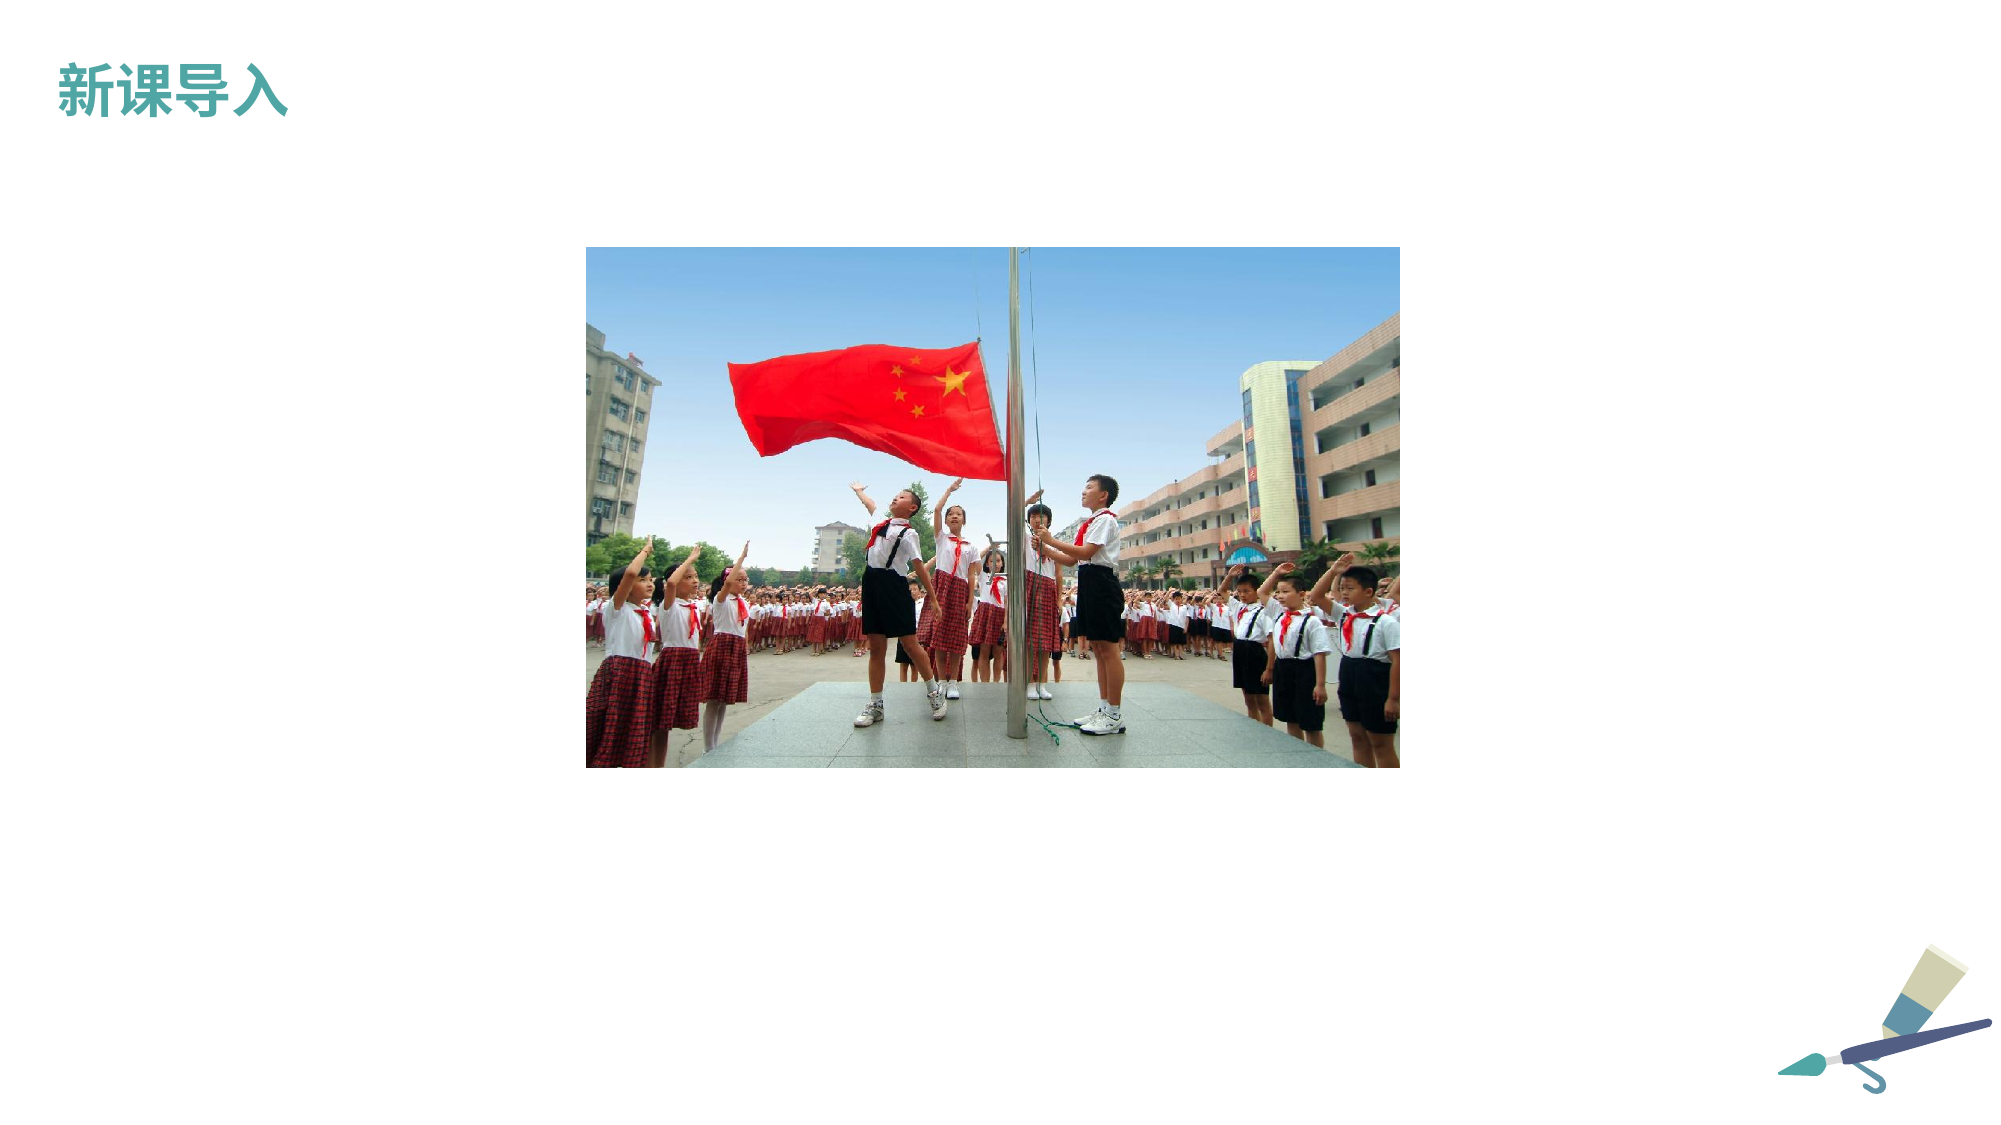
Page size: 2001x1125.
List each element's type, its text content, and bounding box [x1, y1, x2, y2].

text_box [1811, 945, 1974, 1125]
picture [586, 247, 1400, 768]
text_box 新课导入 [42, 46, 305, 132]
